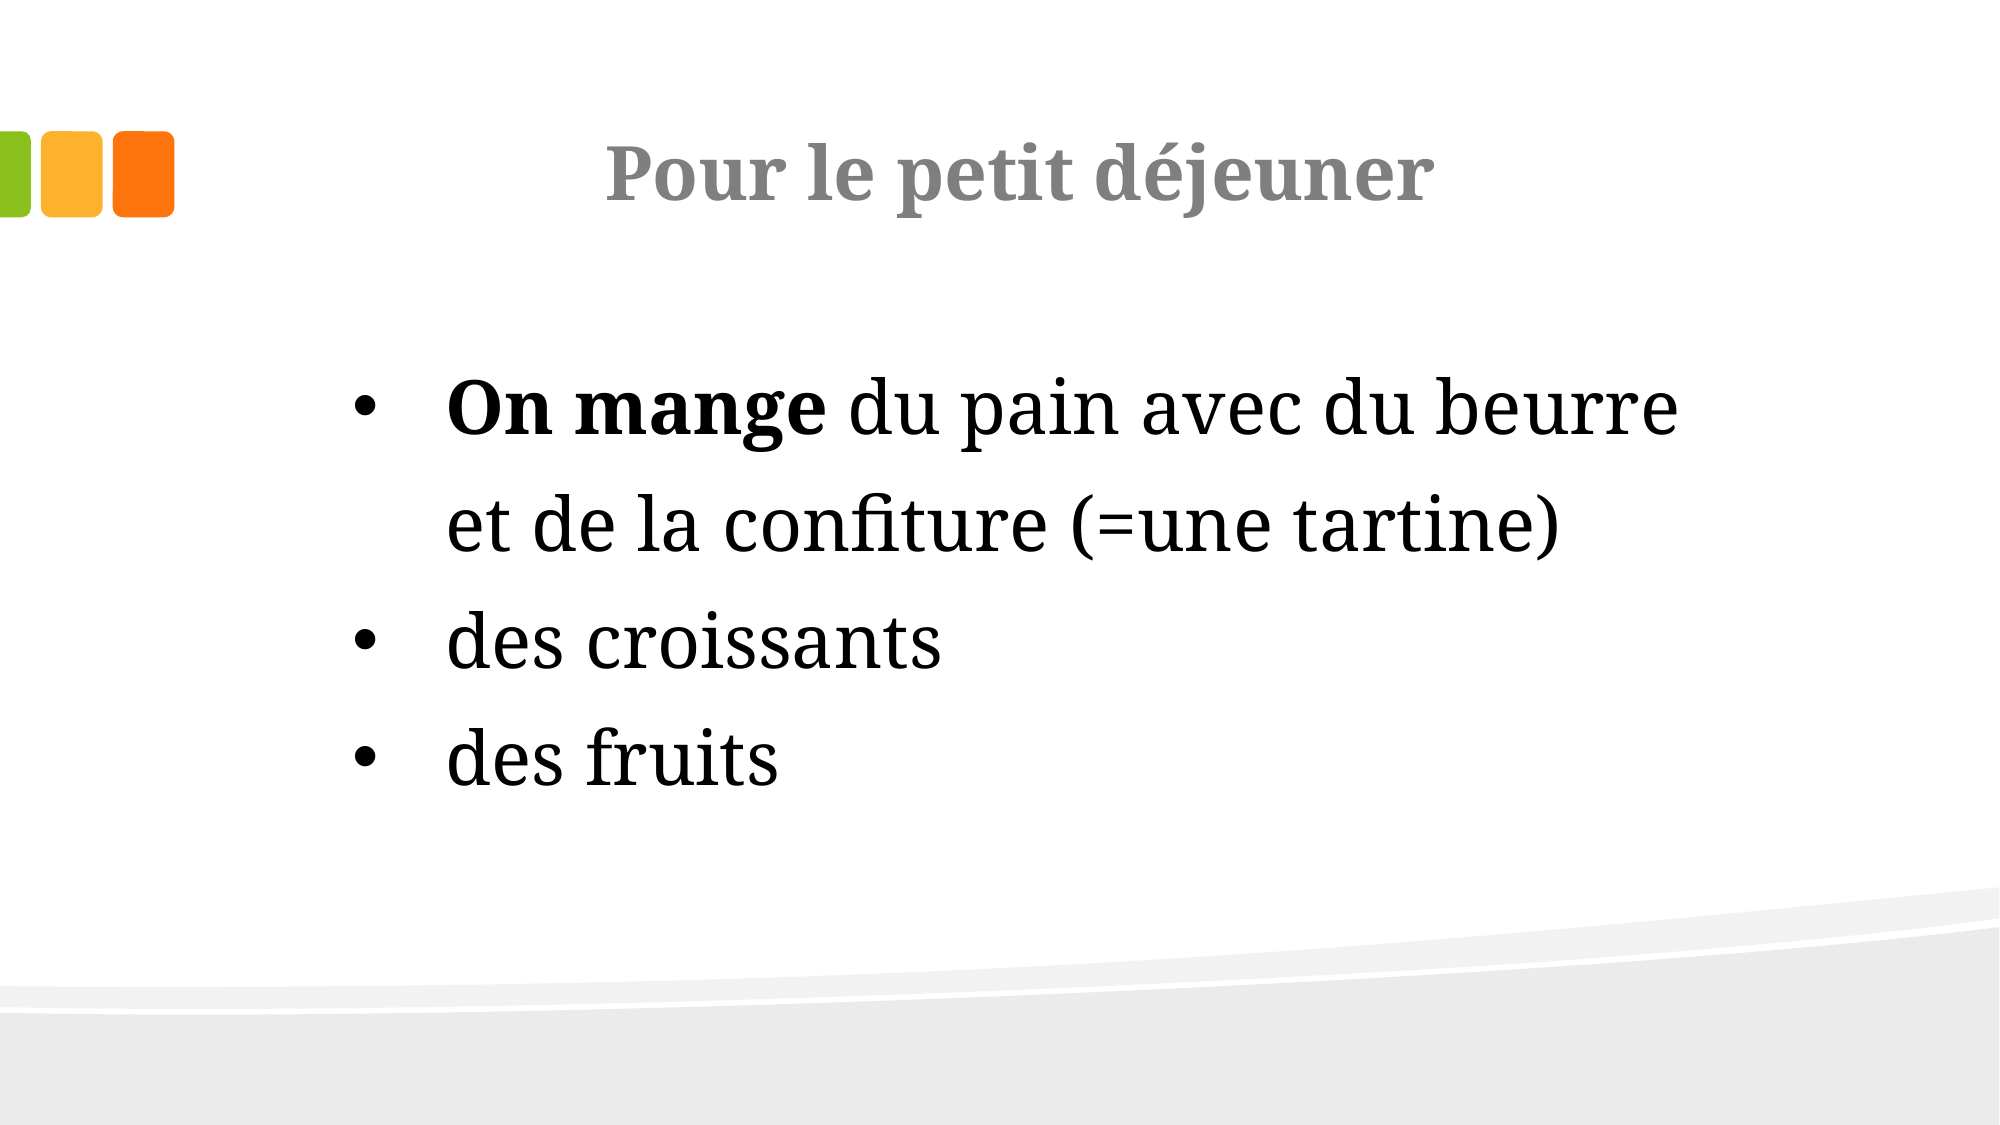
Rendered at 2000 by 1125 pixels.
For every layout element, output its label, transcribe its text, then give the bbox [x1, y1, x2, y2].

title Pour le petit déjeuner [324, 37, 1718, 225]
text_box On mange du pain avec du beurre et de la confiture (=une tartine) des croissants des fruits [337, 324, 1713, 808]
